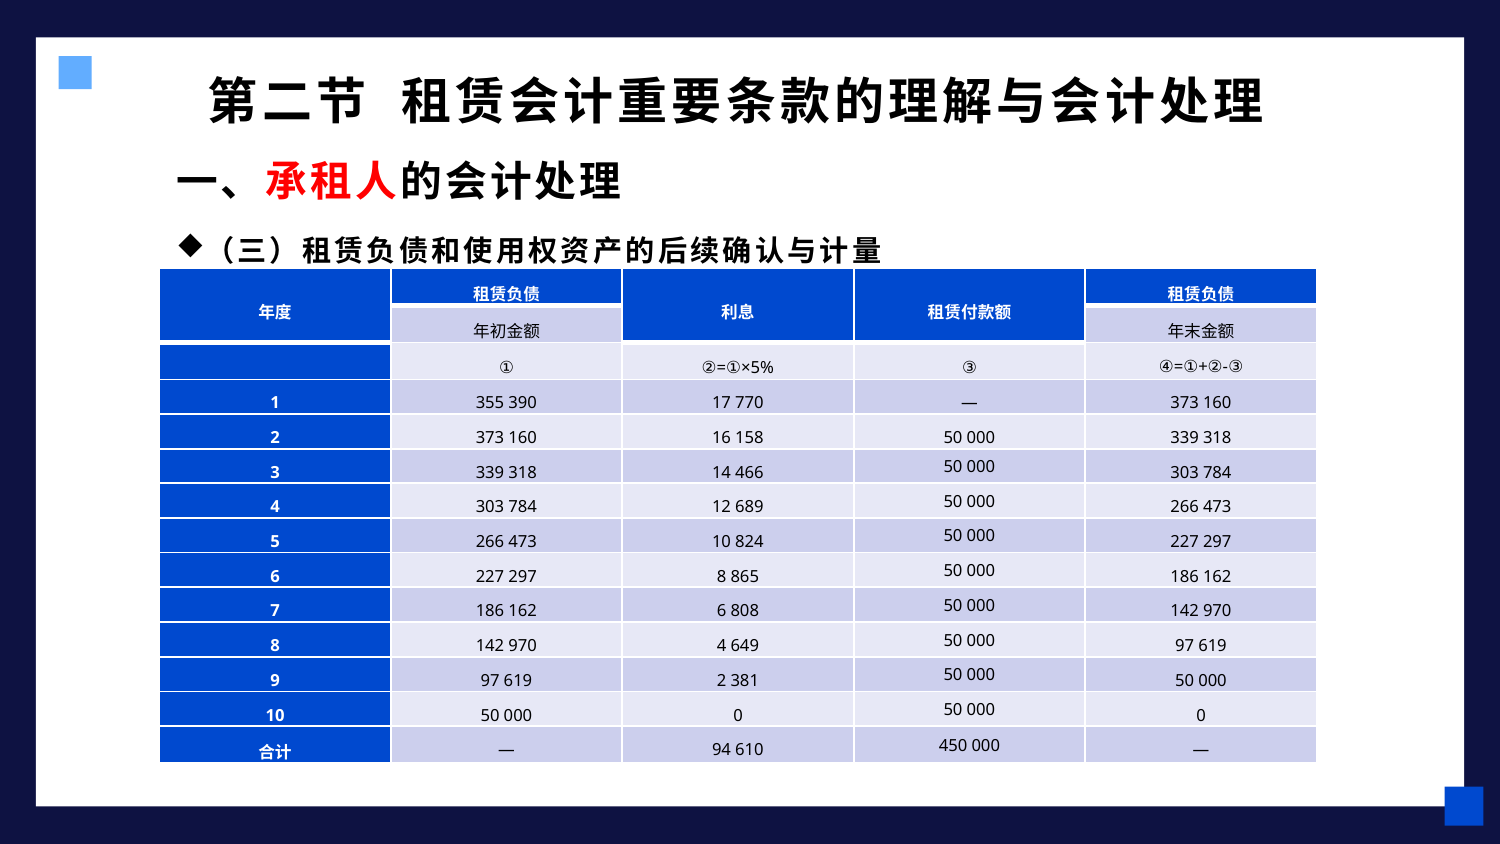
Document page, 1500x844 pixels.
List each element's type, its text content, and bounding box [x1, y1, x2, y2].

table_cell — [855, 380, 1084, 413]
list 一、承租人的会计处理 （三）租赁负债和使用权资产的后续确认与计量 [159, 144, 1365, 569]
table_cell 2 381 [623, 658, 853, 691]
table_cell 339 318 [1086, 415, 1316, 448]
table_cell 3 [160, 450, 390, 482]
table_cell 6 [160, 553, 390, 586]
table_cell 8 [160, 623, 390, 656]
table_cell 50 000 [855, 553, 1084, 586]
table_header 租赁负债 [1086, 269, 1316, 303]
table_cell 266 473 [1086, 484, 1316, 517]
table_cell 2 [160, 415, 390, 448]
table_cell 50 000 [855, 658, 1084, 691]
table_cell 50 000 [855, 623, 1084, 656]
table_cell 9 [160, 658, 390, 691]
table_cell 142 970 [1086, 588, 1316, 621]
table_cell 5 [160, 519, 390, 552]
table_cell 10 824 [623, 519, 853, 552]
table_cell 14 466 [623, 450, 853, 482]
table_header 年度 [160, 269, 390, 340]
table_cell 1 [160, 380, 390, 413]
table_cell 450 000 [855, 727, 1084, 762]
table_cell 0 [623, 692, 853, 725]
table_cell 50 000 [392, 692, 621, 725]
table_cell 7 [160, 588, 390, 621]
table_cell 50 000 [855, 484, 1084, 517]
table_cell — [392, 727, 621, 762]
table_cell 97 619 [1086, 623, 1316, 656]
table_cell 355 390 [392, 380, 621, 413]
table_cell 339 318 [392, 450, 621, 482]
table_cell 50 000 [855, 588, 1084, 621]
table_cell 年末金额 [1086, 308, 1316, 342]
table_cell 227 297 [392, 553, 621, 586]
table_cell 266 473 [392, 519, 621, 552]
table_cell ① [392, 343, 621, 379]
table_cell 303 784 [392, 484, 621, 517]
table_cell 12 689 [623, 484, 853, 517]
table_cell — [1086, 727, 1316, 762]
table_cell 50 000 [855, 692, 1084, 725]
table_cell 94 610 [623, 727, 853, 762]
table_cell 142 970 [392, 623, 621, 656]
table_cell 50 000 [855, 450, 1084, 482]
table_cell 50 000 [855, 415, 1084, 448]
table_cell 0 [1086, 692, 1316, 725]
table_cell 186 162 [1086, 553, 1316, 586]
table_cell 合计 [160, 727, 390, 762]
table_cell 4 [160, 484, 390, 517]
table_cell 373 160 [392, 415, 621, 448]
table_cell ④=①+②-③ [1086, 343, 1316, 379]
table_cell 50 000 [1086, 658, 1316, 691]
table_cell 303 784 [1086, 450, 1316, 482]
table_cell 227 297 [1086, 519, 1316, 552]
table_header 租赁付款额 [855, 269, 1084, 340]
table_cell 97 619 [392, 658, 621, 691]
table_cell 50 000 [855, 519, 1084, 552]
table_cell 373 160 [1086, 380, 1316, 413]
table_cell 8 865 [623, 553, 853, 586]
table_cell 17 770 [623, 380, 853, 413]
table_header 租赁负债 [392, 269, 621, 303]
table_cell ②=①×5% [623, 345, 853, 379]
table_cell 年初金额 [392, 308, 621, 342]
table_cell 186 162 [392, 588, 621, 621]
table_cell 6 808 [623, 588, 853, 621]
table_cell ③ [855, 345, 1084, 379]
table_header 利息 [623, 269, 853, 340]
table_cell 16 158 [623, 415, 853, 448]
table_cell 4 649 [623, 623, 853, 656]
table_cell 10 [160, 692, 390, 725]
title 第二节 租赁会计重要条款的理解与会计处理 [141, 48, 1327, 138]
table_cell [160, 345, 390, 379]
